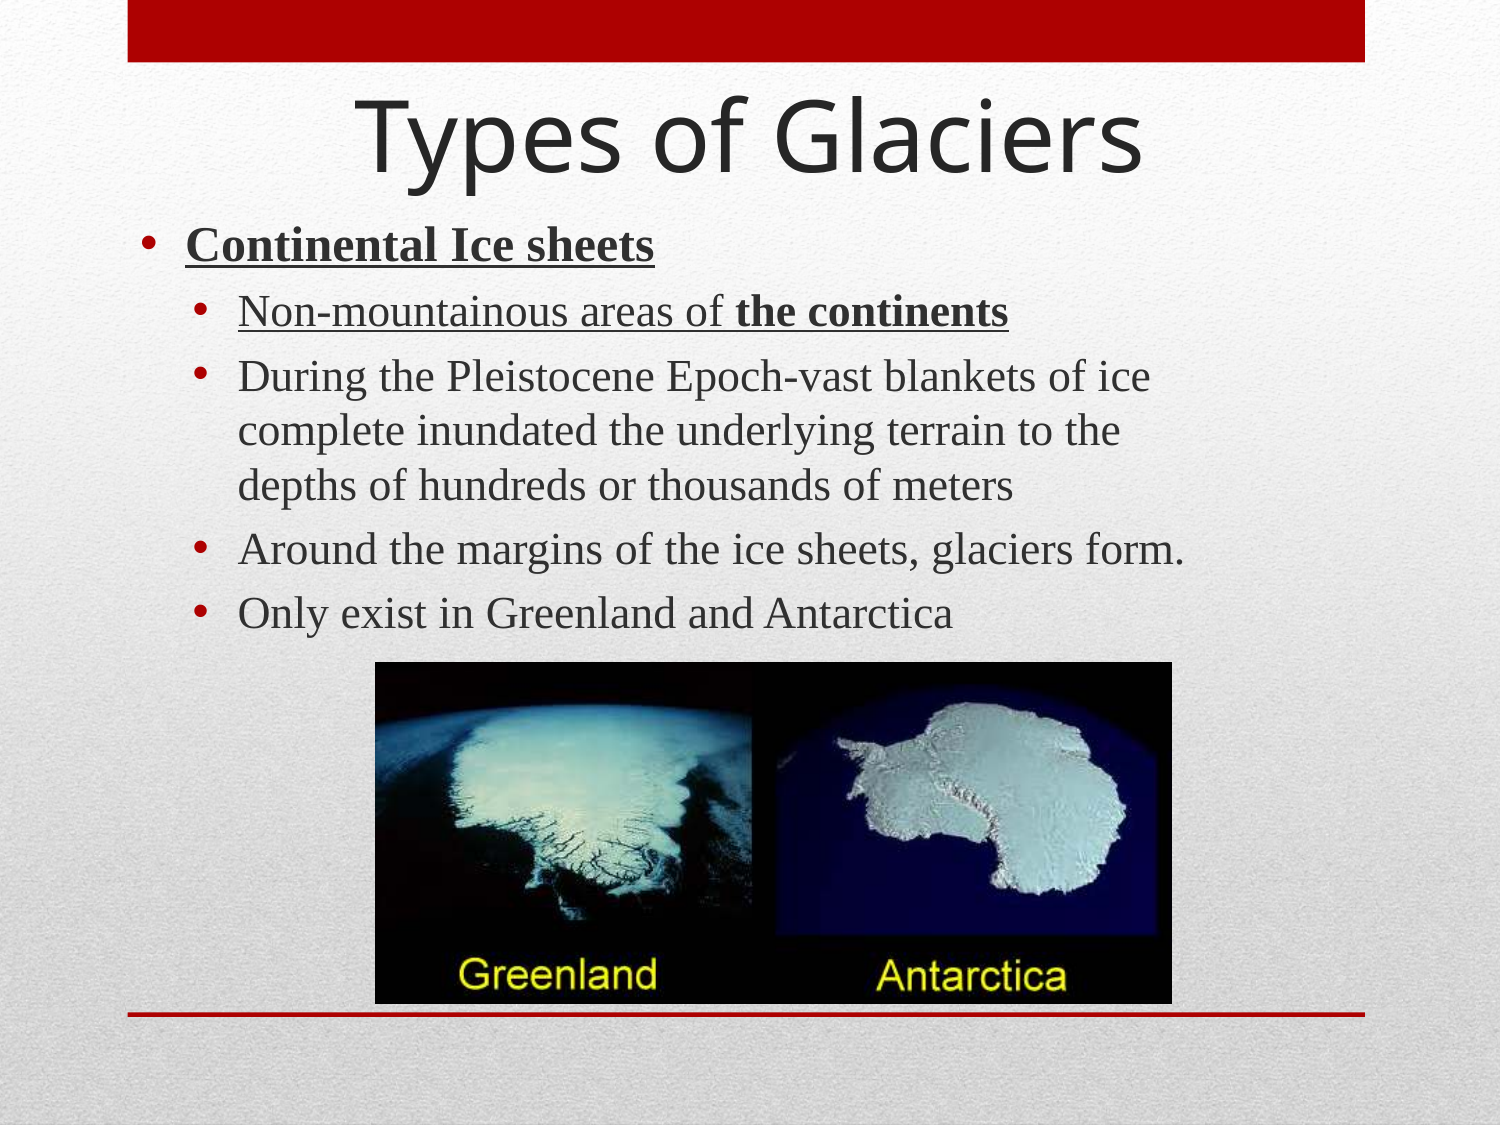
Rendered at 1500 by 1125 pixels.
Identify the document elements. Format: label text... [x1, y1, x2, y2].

picture [374, 661, 1173, 1004]
list Continental Ice sheets Non-mountainous areas of the continents During the Pleistocene Epoch-vast blankets of ice complete inundated the underlying terrain to the depths of hundreds or thousands of meters Around the margins of the ice sheets, glaciers form. Only exist in Greenland and Antarctica [125, 200, 1263, 650]
title Types of Glaciers [50, 0, 1450, 200]
